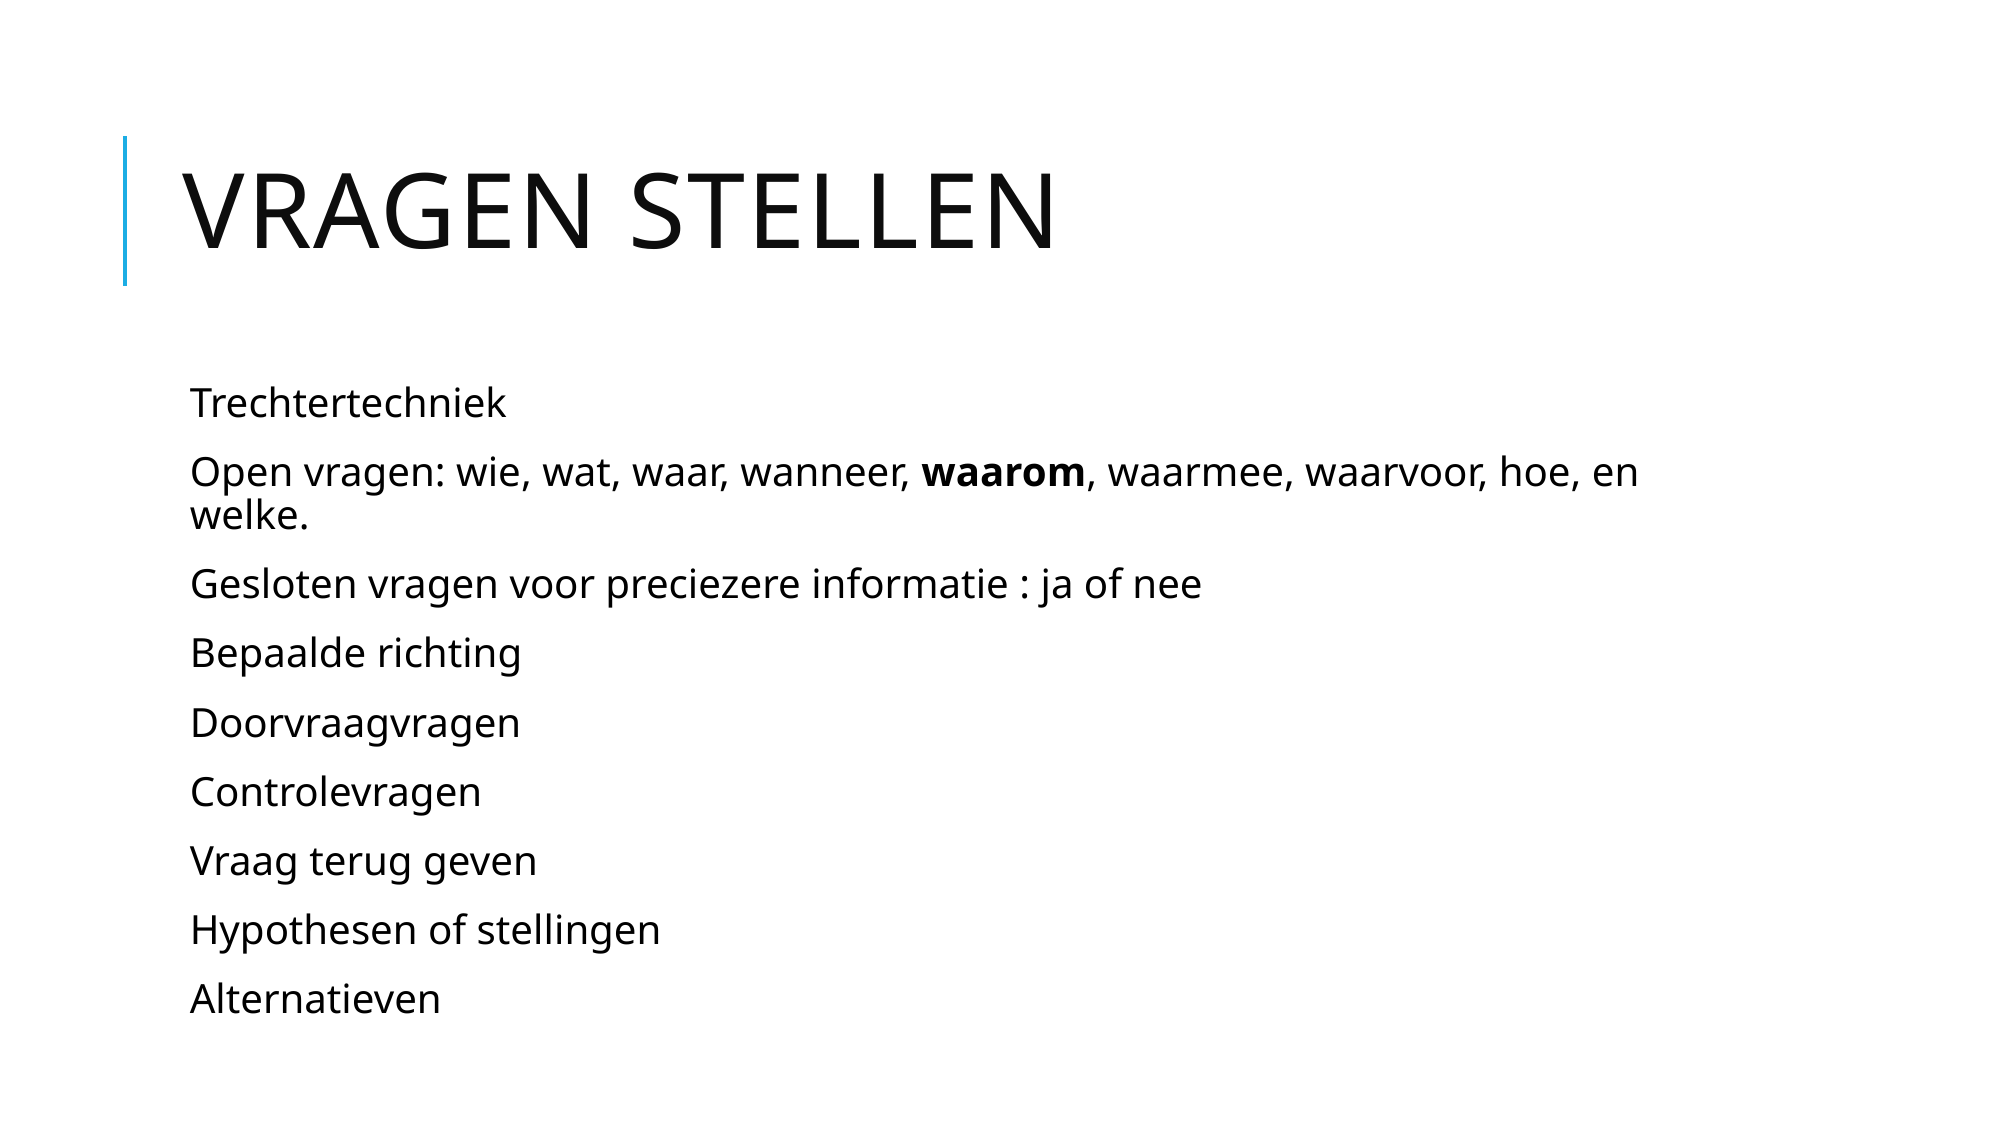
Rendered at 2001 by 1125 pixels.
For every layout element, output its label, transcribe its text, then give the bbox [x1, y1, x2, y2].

list Trechtertechniek Open vragen: wie, wat, waar, wanneer, waarom, waarmee, waarvoor, hoe, en welke. Gesloten vragen voor preciezere informatie : ja of nee Bepaalde richting Doorvraagvragen Controlevragen Vraag terug geven Hypothesen of stellingen Alternatieven [168, 375, 1763, 1035]
title Vragen stellen [168, 96, 1763, 342]
